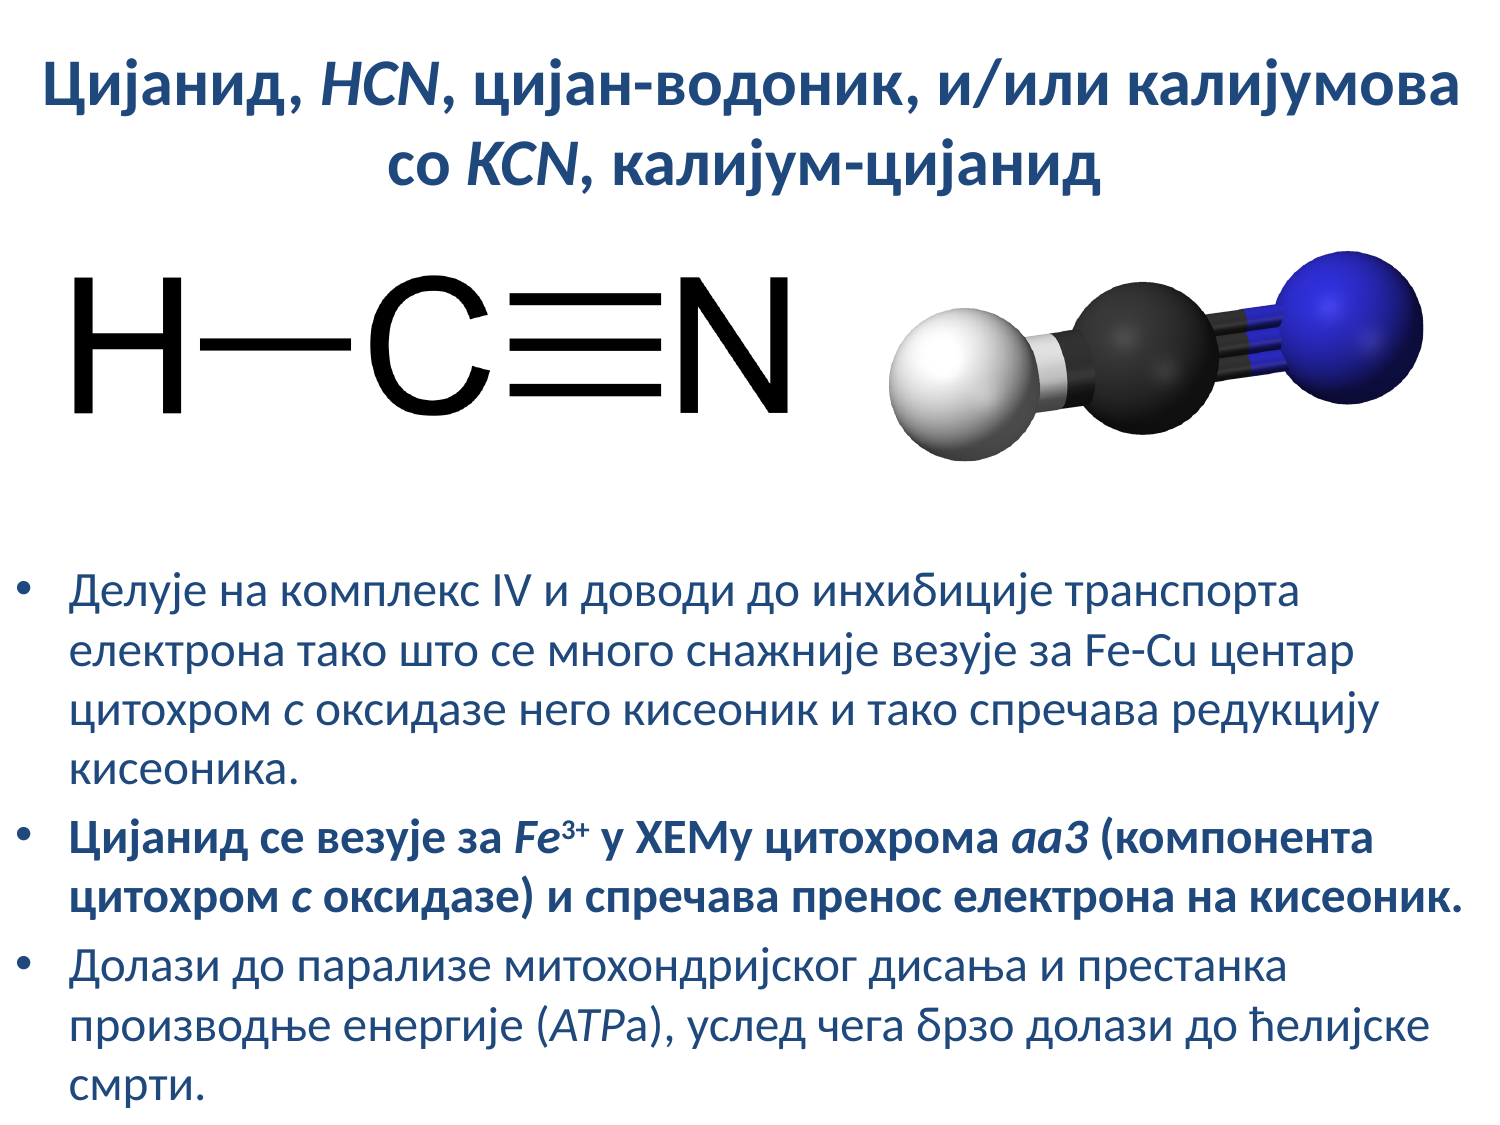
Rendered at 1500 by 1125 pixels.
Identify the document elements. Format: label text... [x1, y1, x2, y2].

title Цијанид, HCN, цијан-водоник, и/или калијумова со KCN, калијум-цијанид [2, 24, 1500, 213]
picture [862, 224, 1451, 488]
list Делује на комплекс IV и доводи до инхибиције транспорта електрона тако што се много снажније везује за Fe-Cu центар цитохром с оксидазе него кисеоник и тако спречава редукцију кисеоника. Цијанид се везује за Fе3+ у ХЕМу цитохрома аа3 (компонента цитохром с оксидазе) и спречава пренос електрона на кисеоник. Долази до парализе митохондријског дисања и престанка производње енергије (АТРа), услед чега брзо долази до ћелијске смрти. [0, 549, 1500, 1125]
picture [37, 237, 826, 453]
